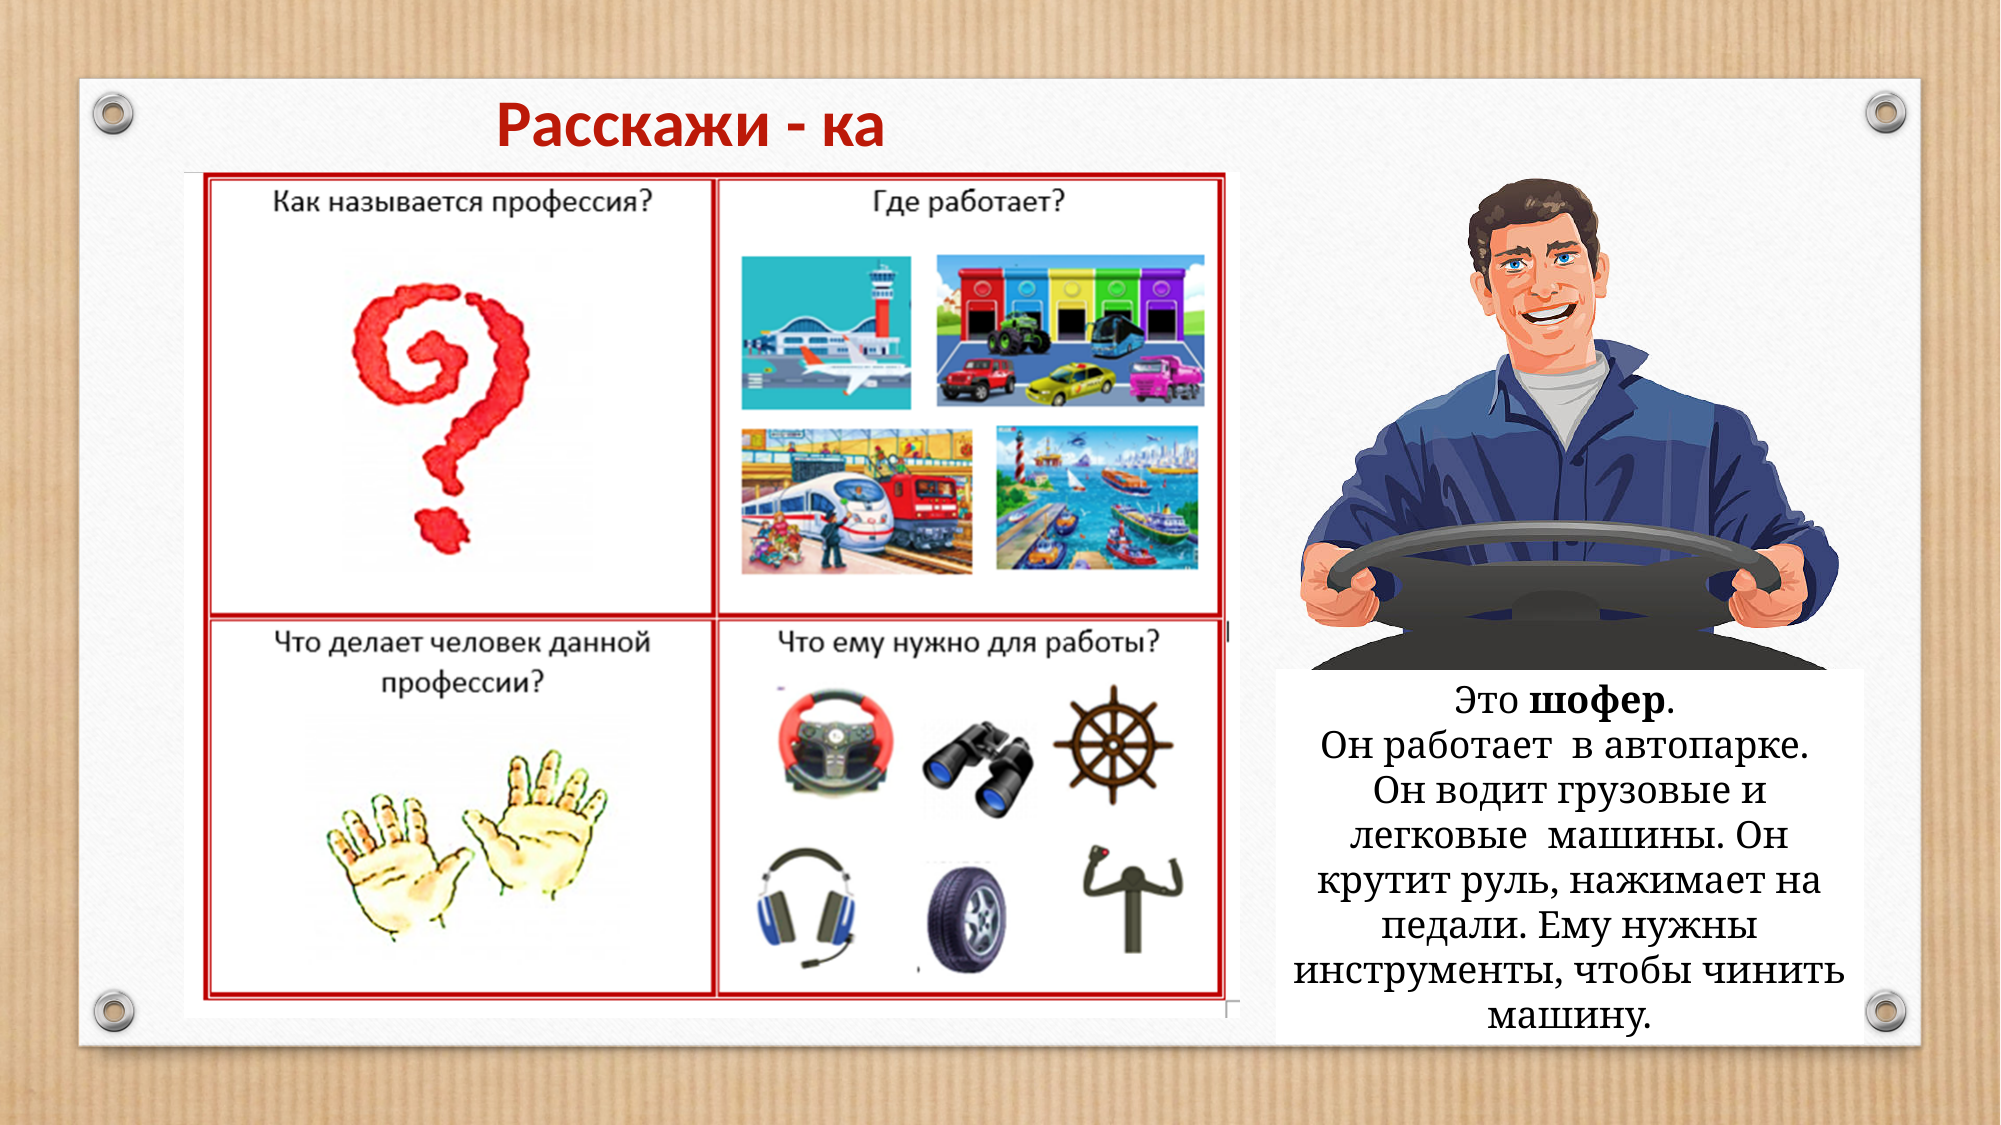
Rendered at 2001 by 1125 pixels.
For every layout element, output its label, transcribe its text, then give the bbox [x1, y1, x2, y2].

text_box Расскажи - ка [481, 71, 903, 167]
text_box Это шофер. Он работает в автопарке. Он водит грузовые и легковые машины. Он крутит руль, нажимает на педали. Ему нужны инструменты, чтобы чинить машину. [1275, 668, 1865, 1045]
picture [0, 0, 2001, 1125]
